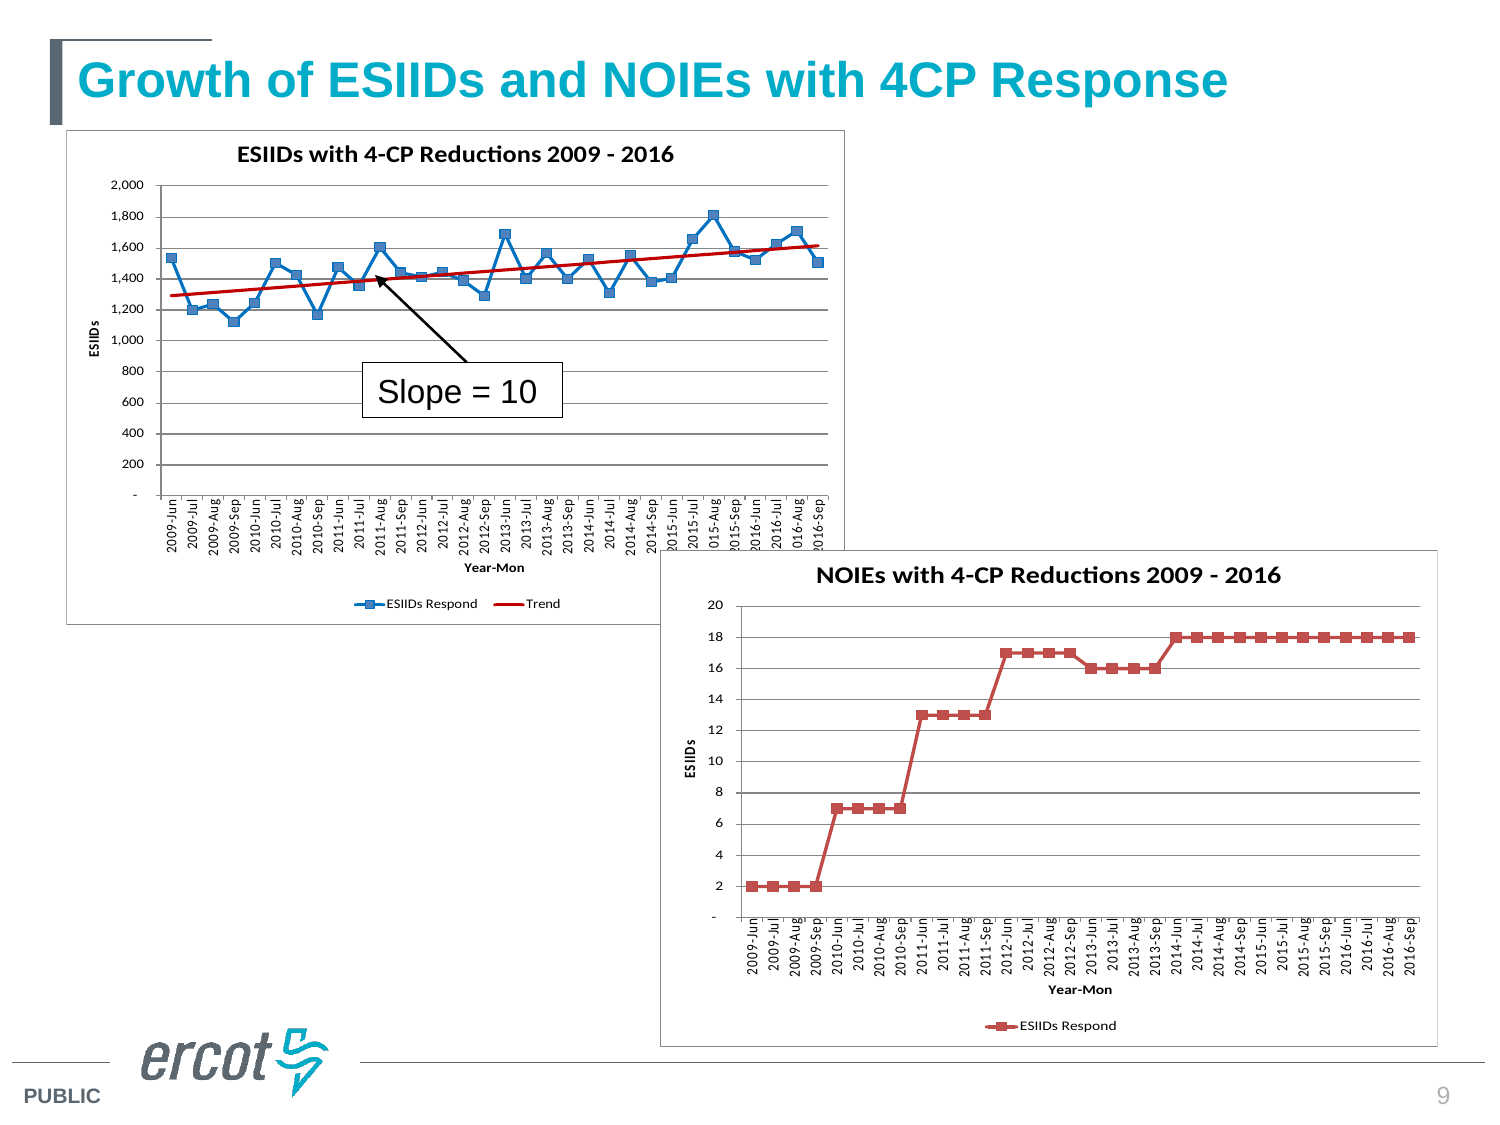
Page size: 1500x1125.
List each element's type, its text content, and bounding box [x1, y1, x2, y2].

picture [65, 129, 1438, 1048]
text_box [374, 274, 468, 363]
title Growth of ESIIDs and NOIEs with 4CP Response [62, 39, 1450, 125]
picture [137, 1024, 332, 1100]
slide_number 9 [1400, 1076, 1488, 1113]
